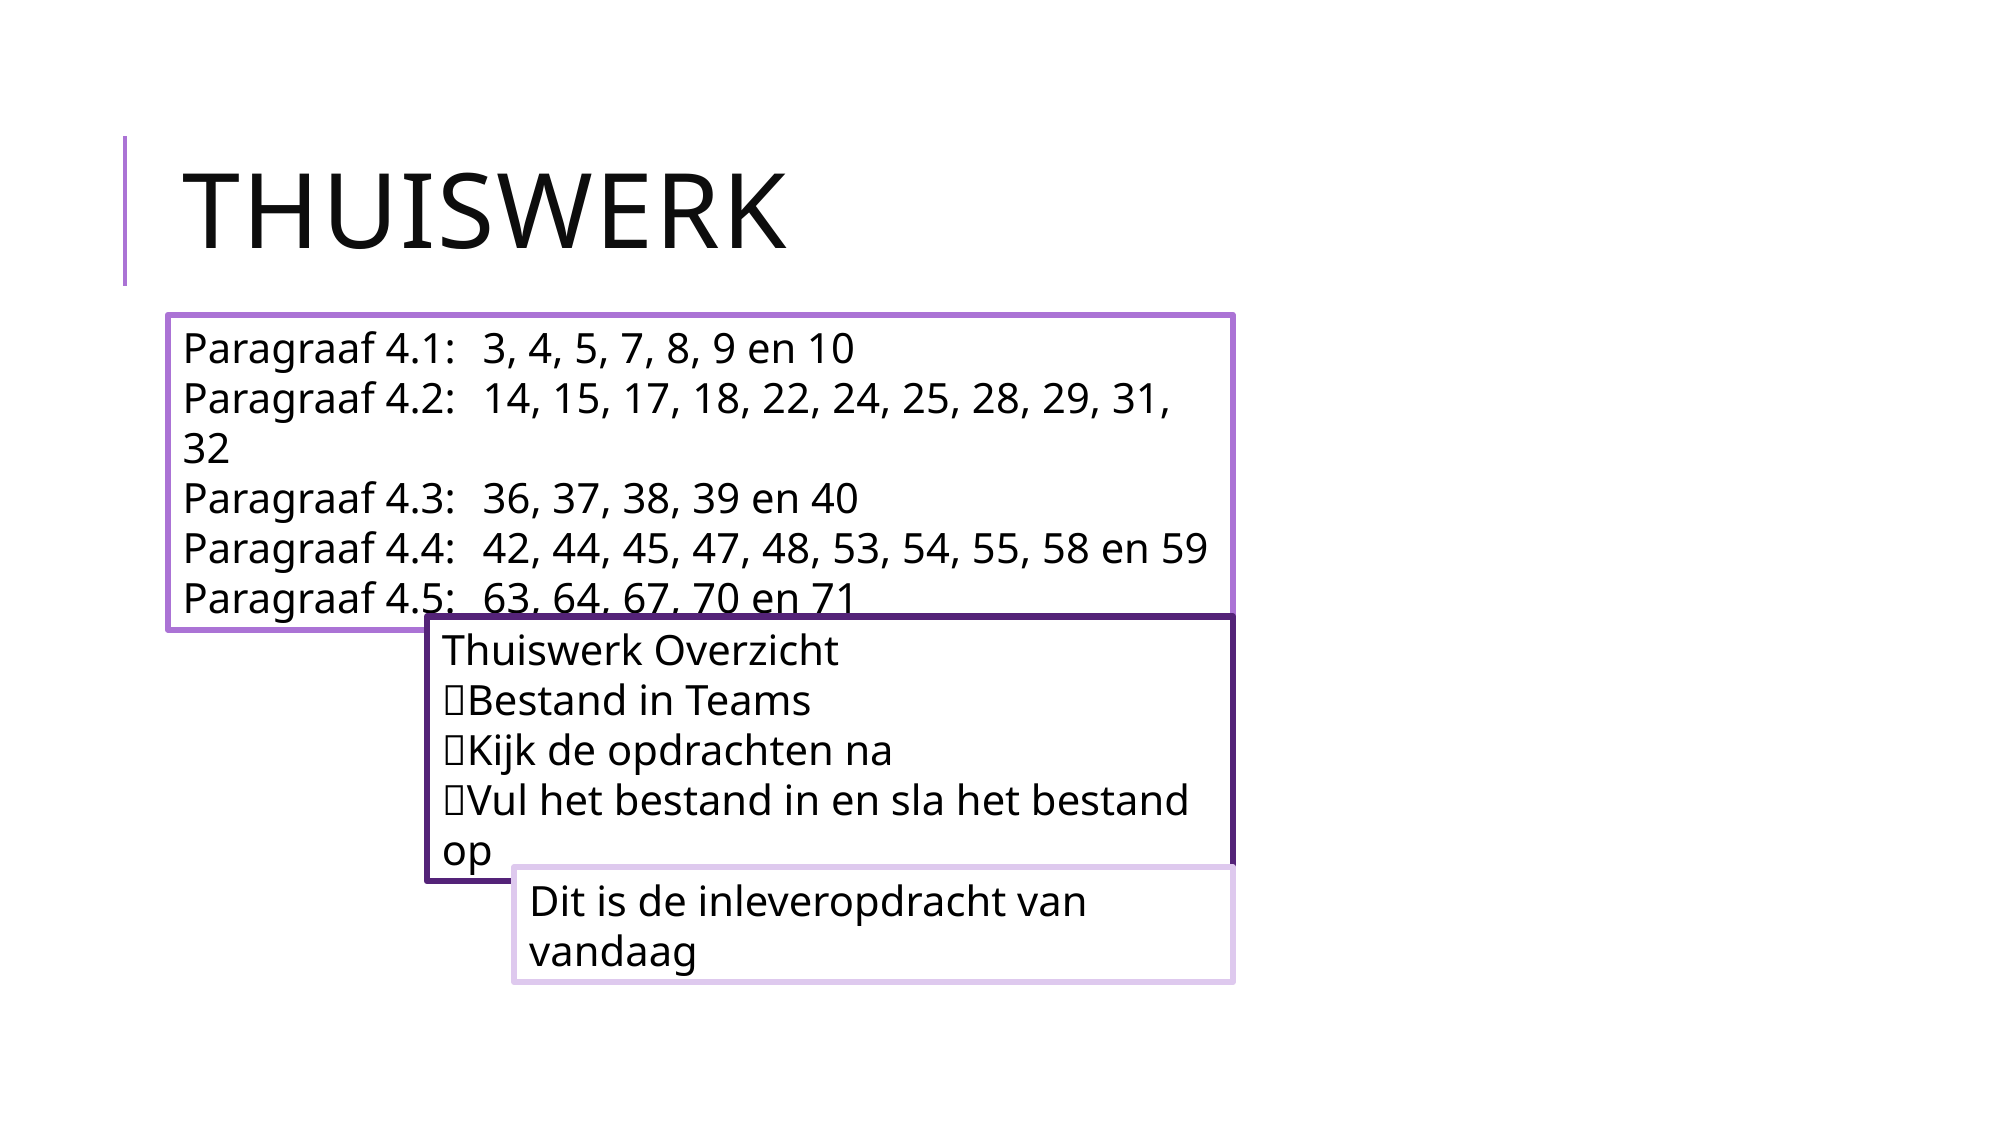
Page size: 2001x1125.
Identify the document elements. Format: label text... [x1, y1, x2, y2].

text_box Dit is de inleveropdracht van vandaag [513, 866, 1234, 983]
title Thuiswerk [168, 96, 1763, 342]
text_box Thuiswerk Overzicht Bestand in Teams Kijk de opdrachten na Vul het bestand in en sla het bestand op [426, 615, 1234, 883]
text_box Paragraaf 4.1: 3, 4, 5, 7, 8, 9 en 10 Paragraaf 4.2: 14, 15, 17, 18, 22, 24, 25, 28, 29, 31, 32 Paragraaf 4.3: 36, 37, 38, 39 en 40 Paragraaf 4.4: 42, 44, 45, 47, 48, 53, 54, 55, 58 en 59 Paragraaf 4.5: 63, 64, 67, 70 en 71 [167, 314, 1234, 631]
